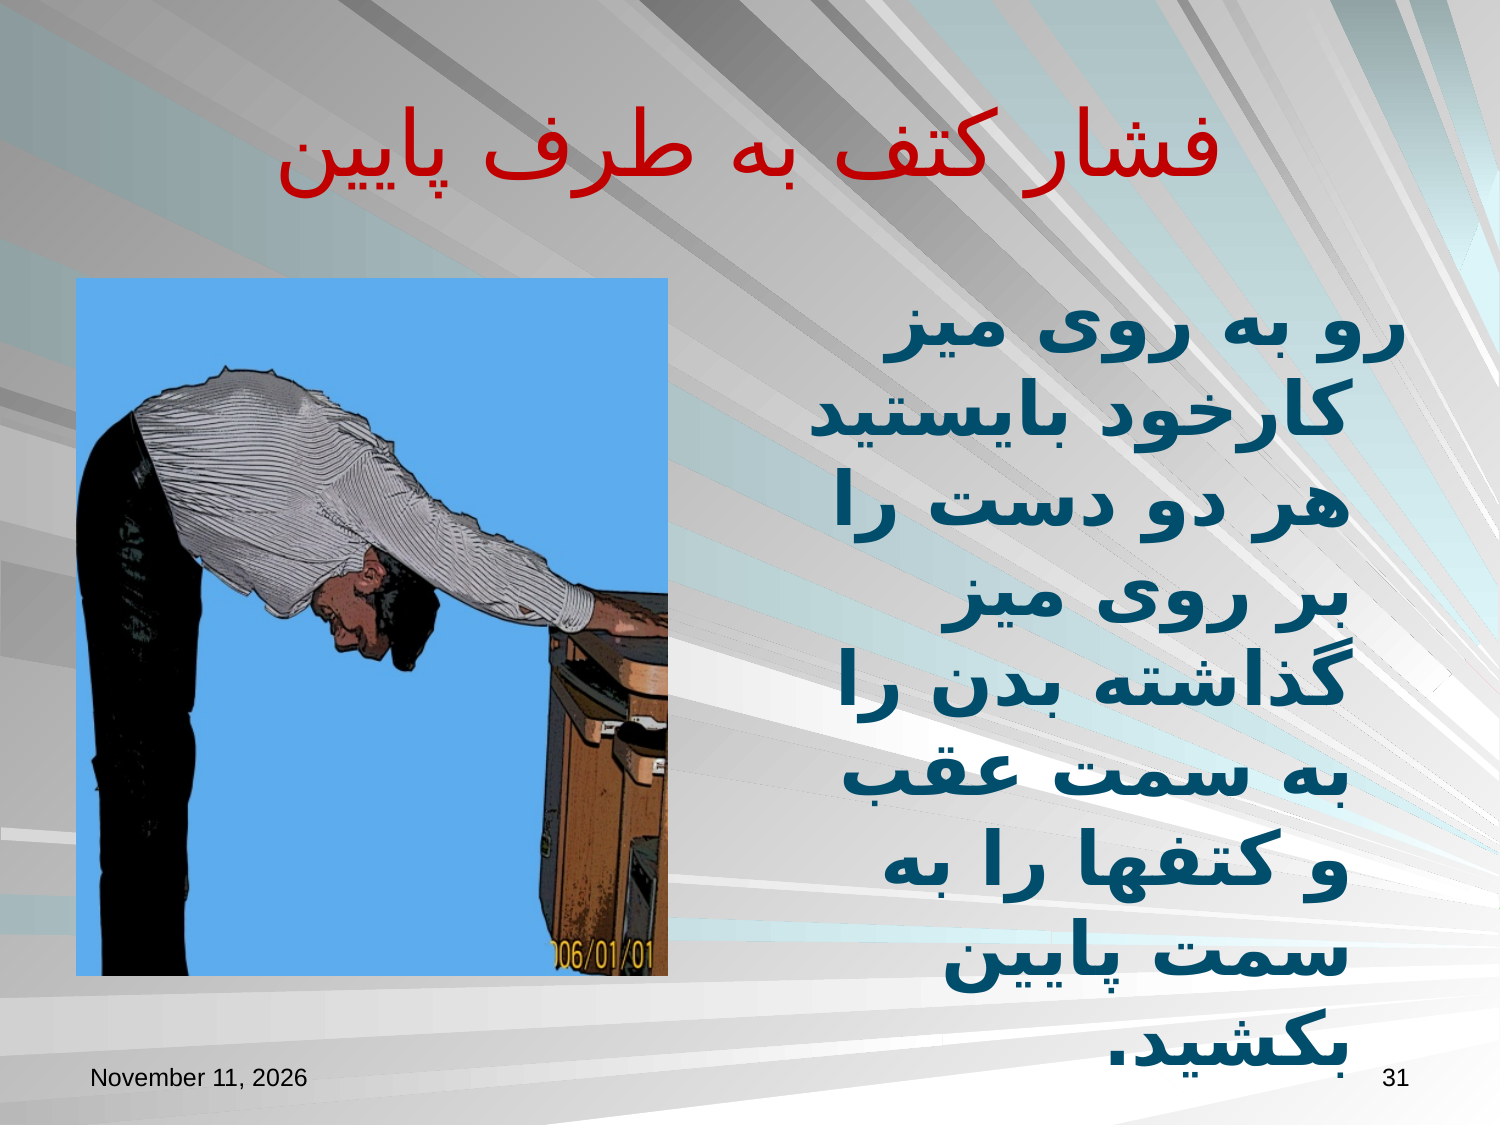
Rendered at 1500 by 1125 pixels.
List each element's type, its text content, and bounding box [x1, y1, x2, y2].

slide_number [74, 1023, 426, 1100]
list رو به روی میز کارخود بایستید هر دو دست را بر روی میز گذاشته بدن را به سمت عقب و کتفها را به سمت پایین بکشید. [762, 262, 1426, 1006]
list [76, 278, 668, 977]
title فشار کتف به طرف پایین [74, 45, 1426, 234]
slide_number 31 [1074, 1023, 1426, 1100]
